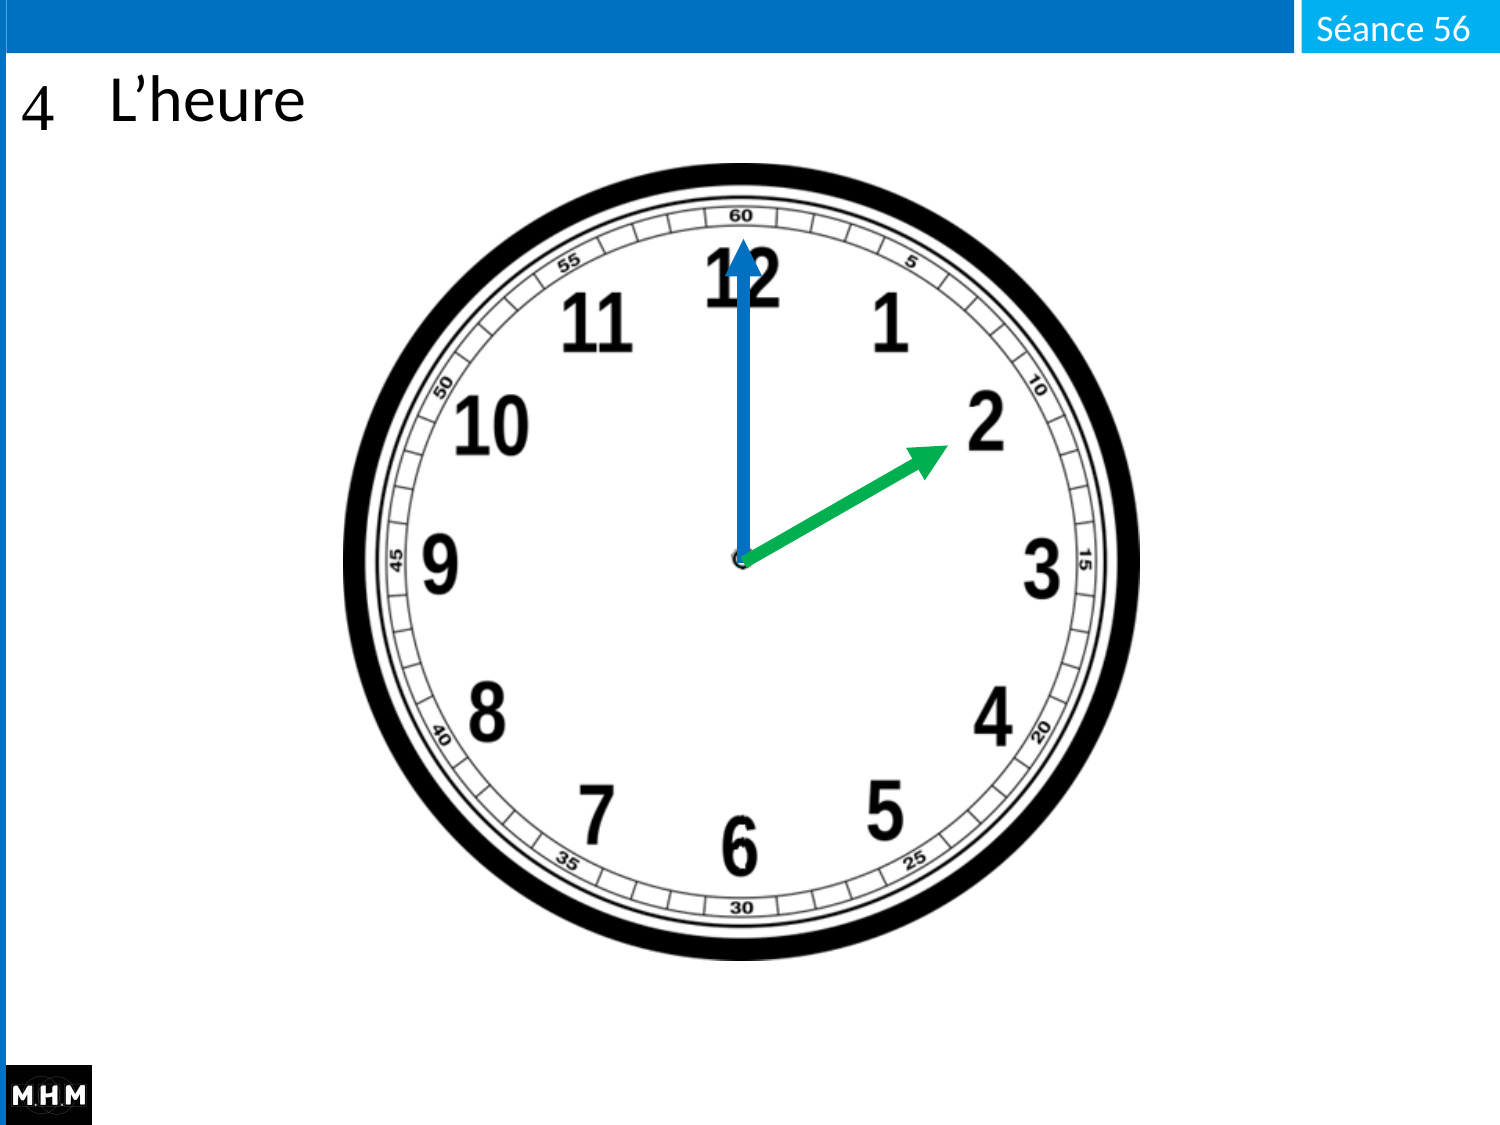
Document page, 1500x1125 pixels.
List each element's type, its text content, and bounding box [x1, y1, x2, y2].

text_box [743, 445, 948, 563]
title L’heure [94, 57, 1389, 144]
picture [343, 163, 1140, 961]
picture [6, 1065, 92, 1125]
